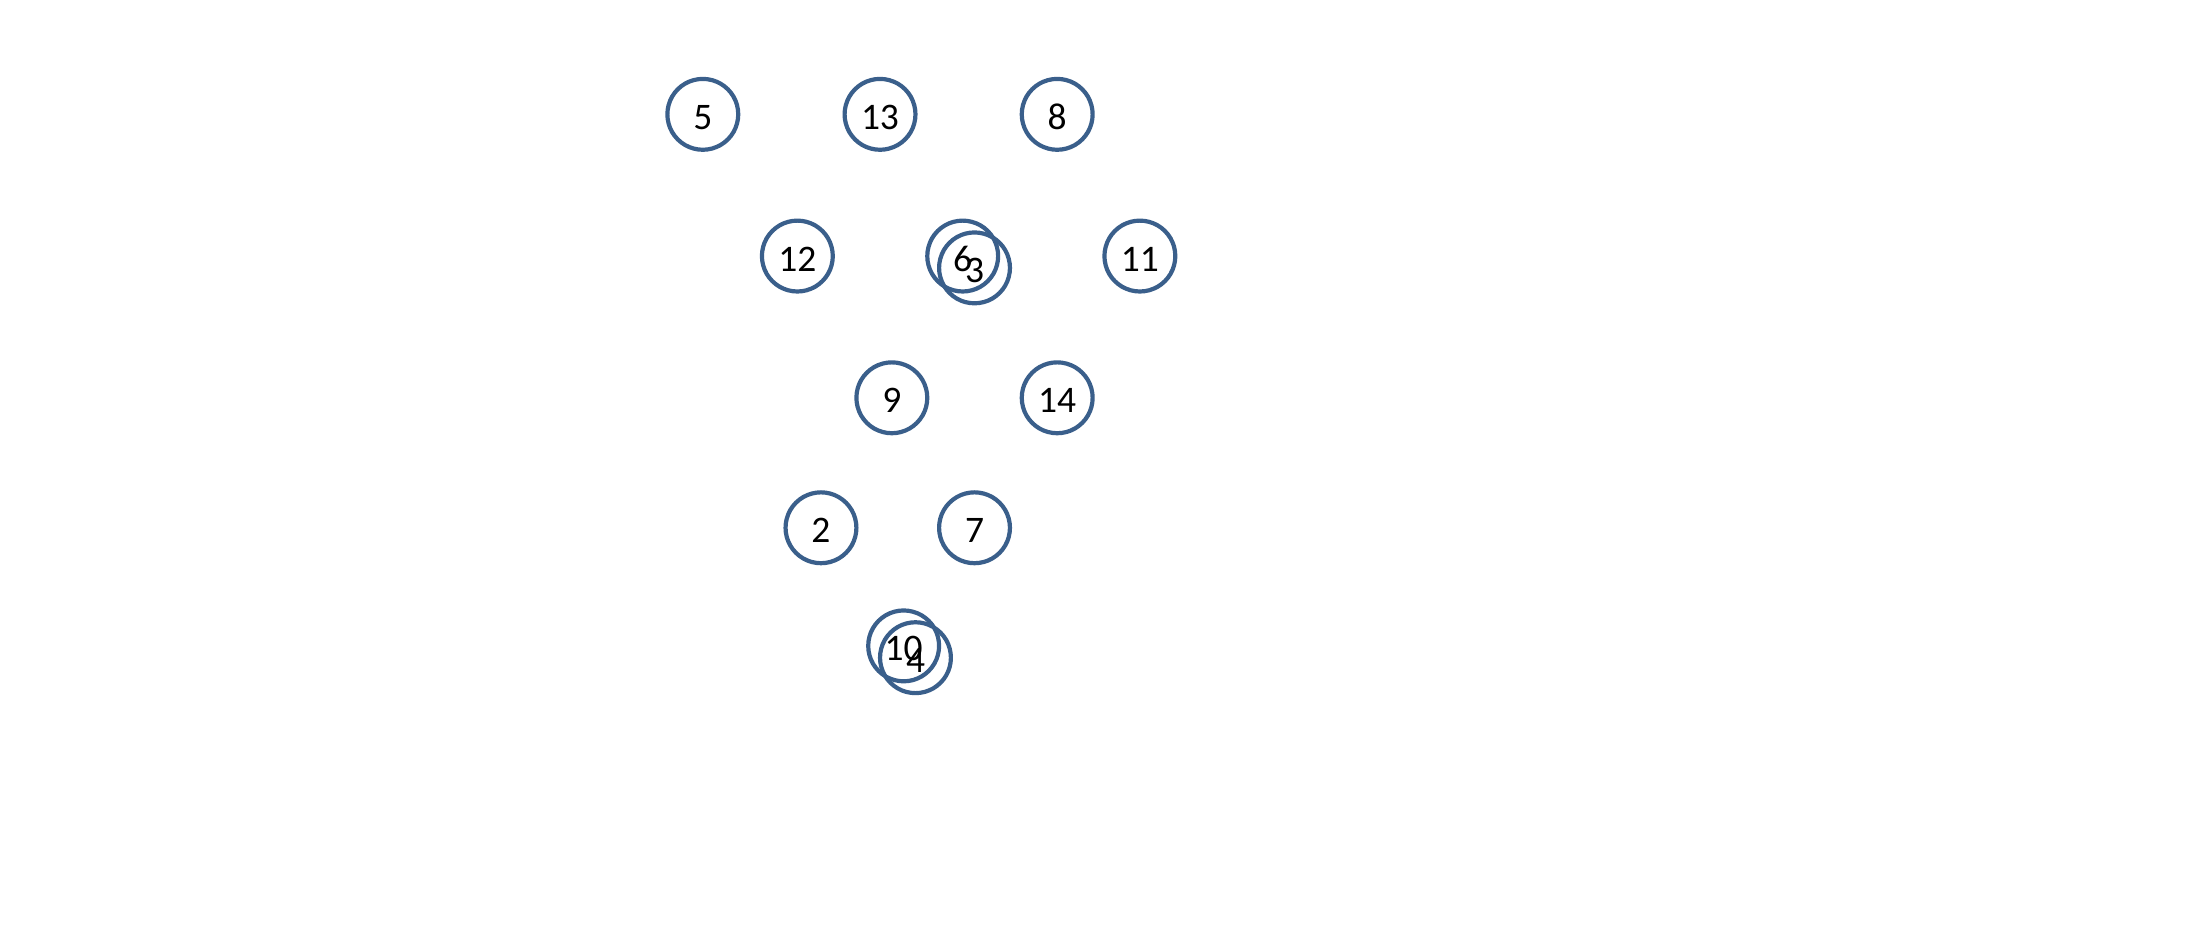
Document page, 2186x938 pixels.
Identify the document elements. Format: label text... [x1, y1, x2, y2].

text_box 5 [665, 76, 741, 152]
text_box 13 [842, 76, 918, 152]
text_box 12 [759, 218, 835, 294]
text_box 3 [937, 230, 1013, 306]
text_box 7 [937, 490, 1013, 566]
text_box 4 [877, 620, 953, 696]
text_box 9 [854, 360, 930, 436]
text_box 6 [925, 218, 994, 288]
text_box 2 [783, 490, 859, 566]
text_box 10 [866, 608, 935, 678]
text_box 8 [1019, 76, 1095, 152]
text_box 14 [1019, 360, 1095, 436]
text_box 11 [1102, 218, 1178, 294]
